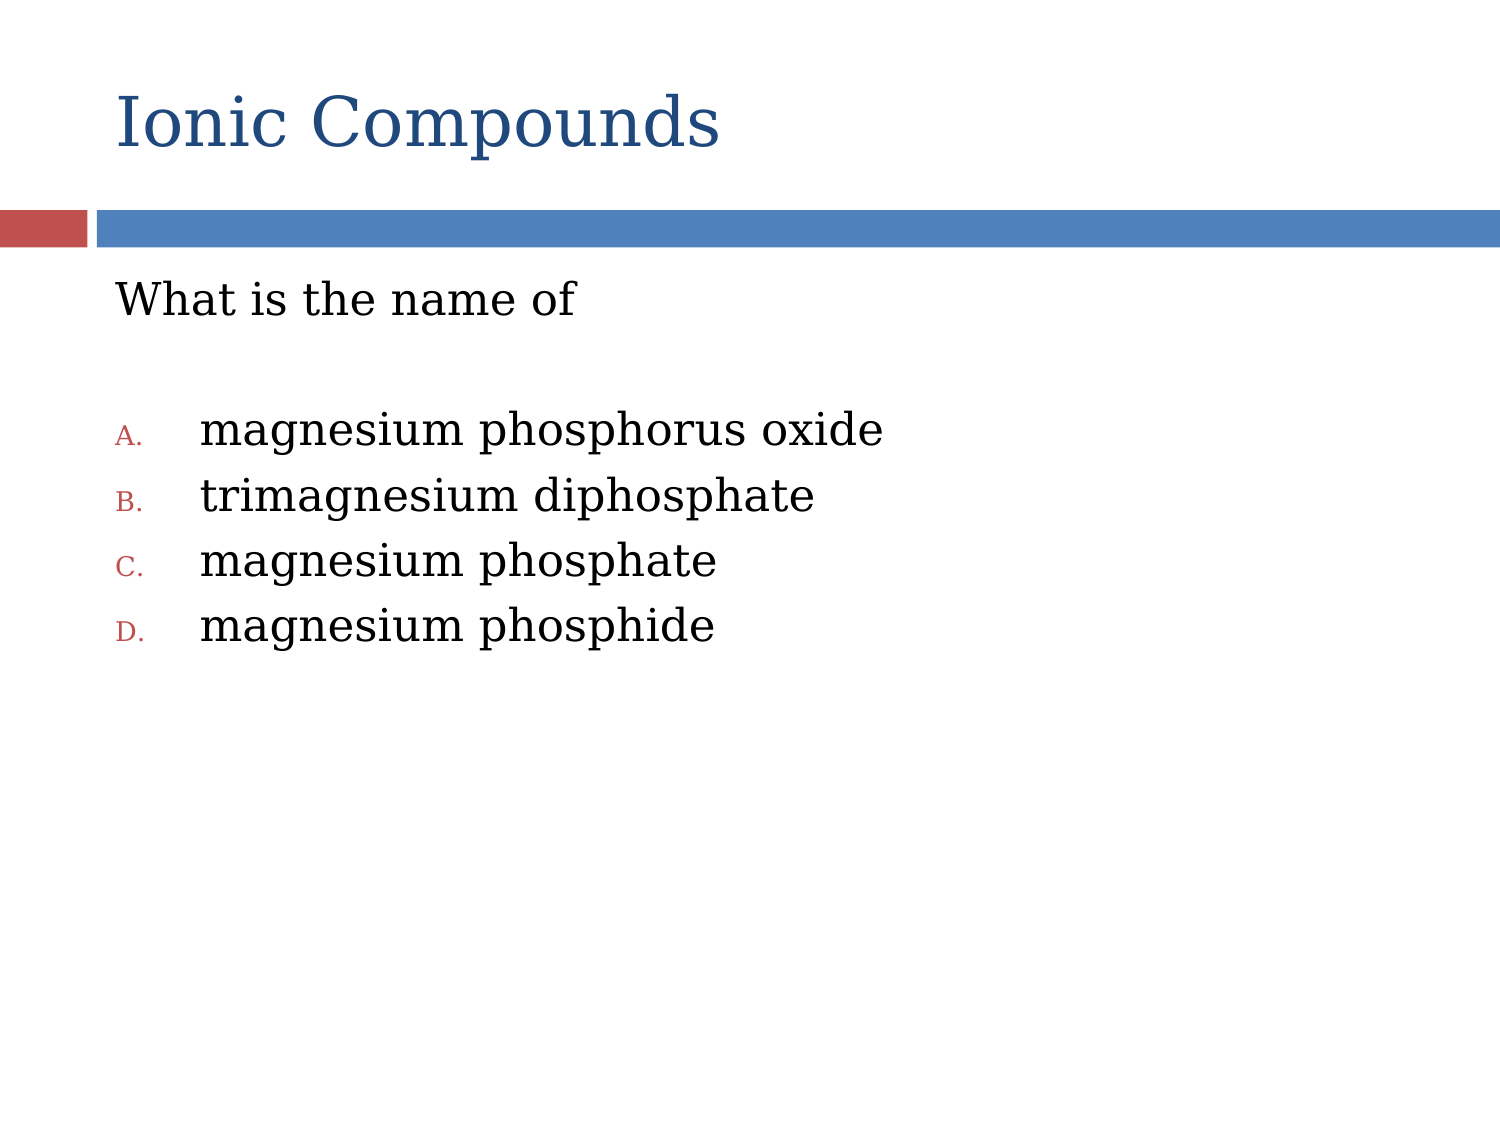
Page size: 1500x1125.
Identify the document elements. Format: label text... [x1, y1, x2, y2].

title Ionic Compounds [100, 37, 1438, 200]
